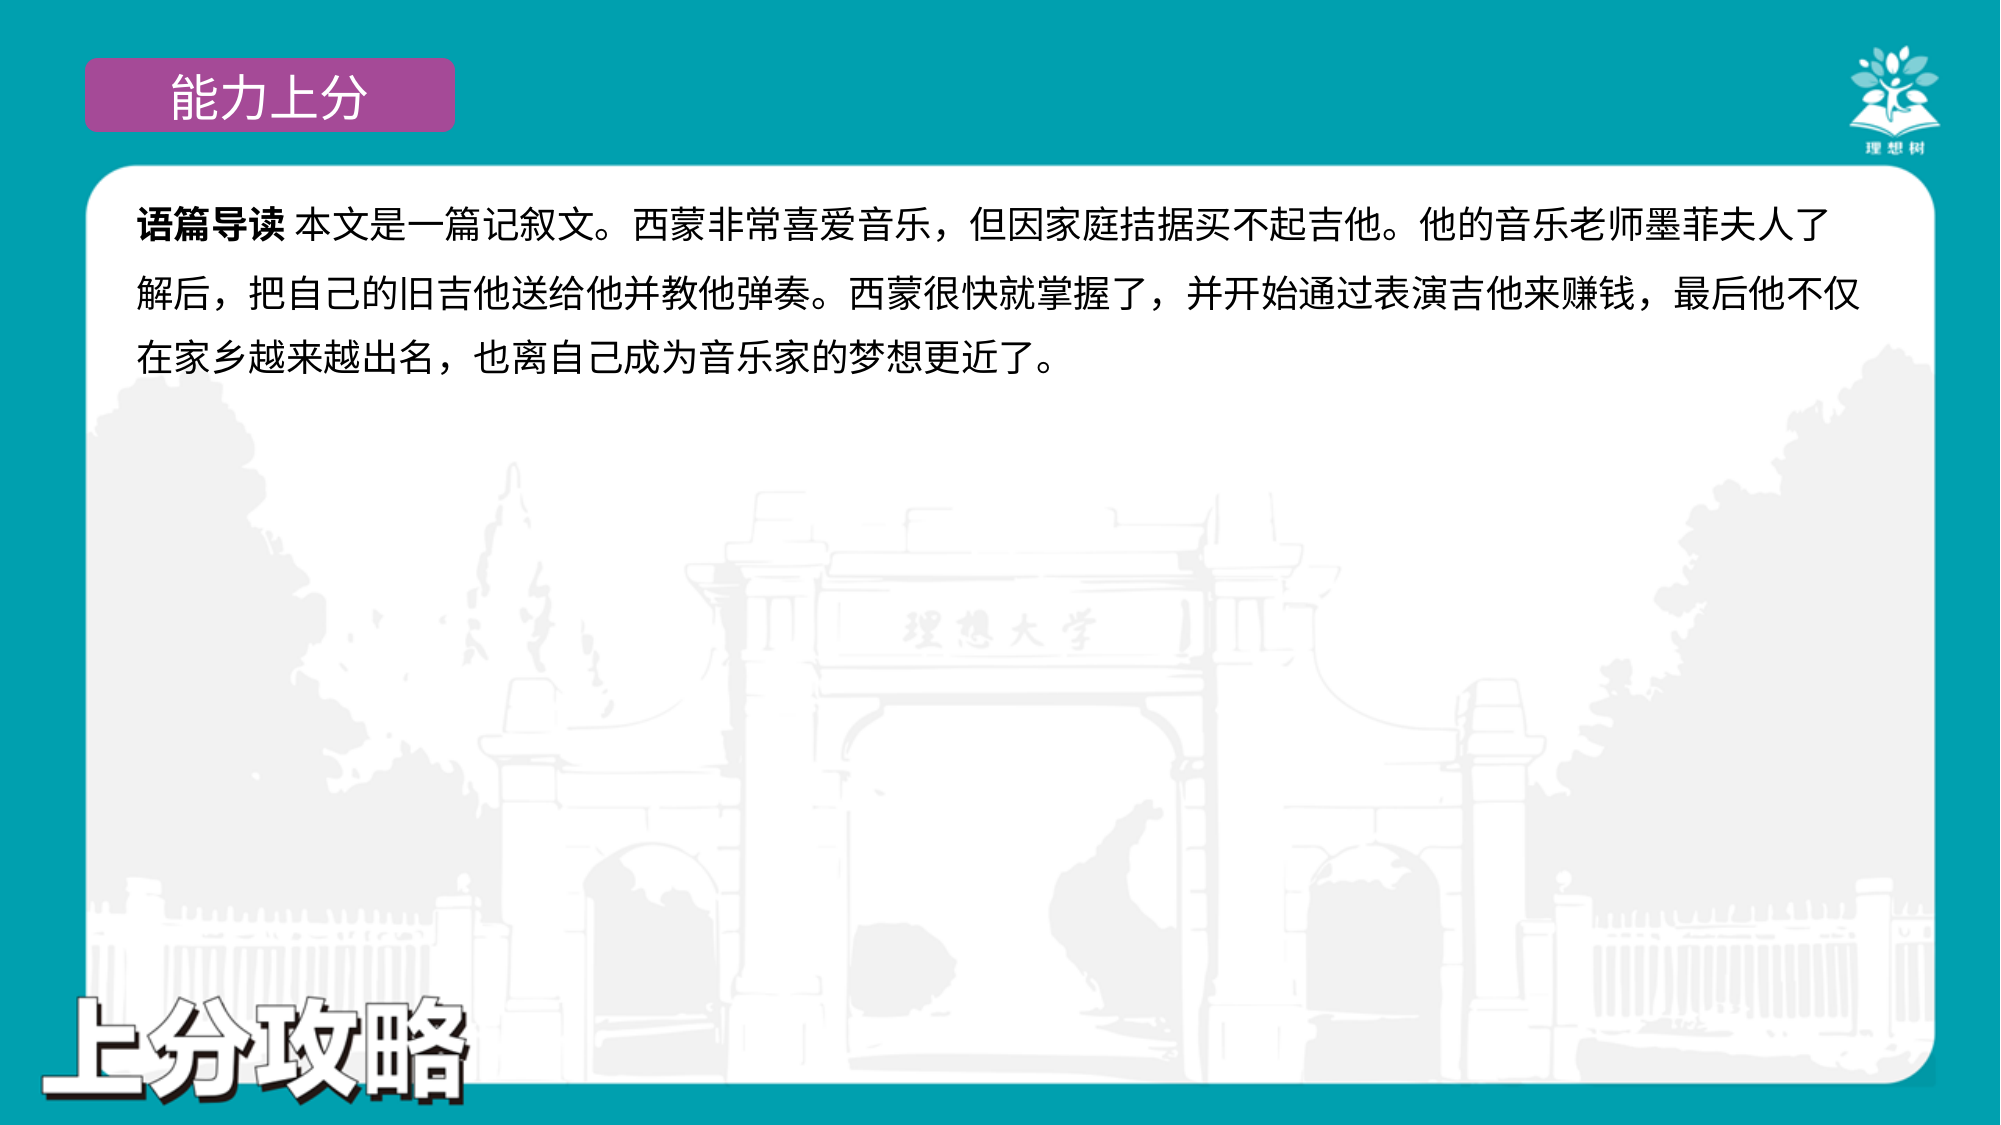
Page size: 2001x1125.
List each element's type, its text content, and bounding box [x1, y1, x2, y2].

picture [0, 0, 2000, 1125]
text_box 语篇导读 本文是一篇记叙文。西蒙非常喜爱音乐，但因家庭拮据买不起吉他。他的音乐老师墨菲夫人了 解后，把自己的旧吉他送给他并教他弹奏。西蒙很快就掌握了，并开始通过表演吉他来赚钱，最后他不仅 在家乡越来越出名，也离自己成为音乐家的梦想更近了。 [136, 177, 1865, 373]
